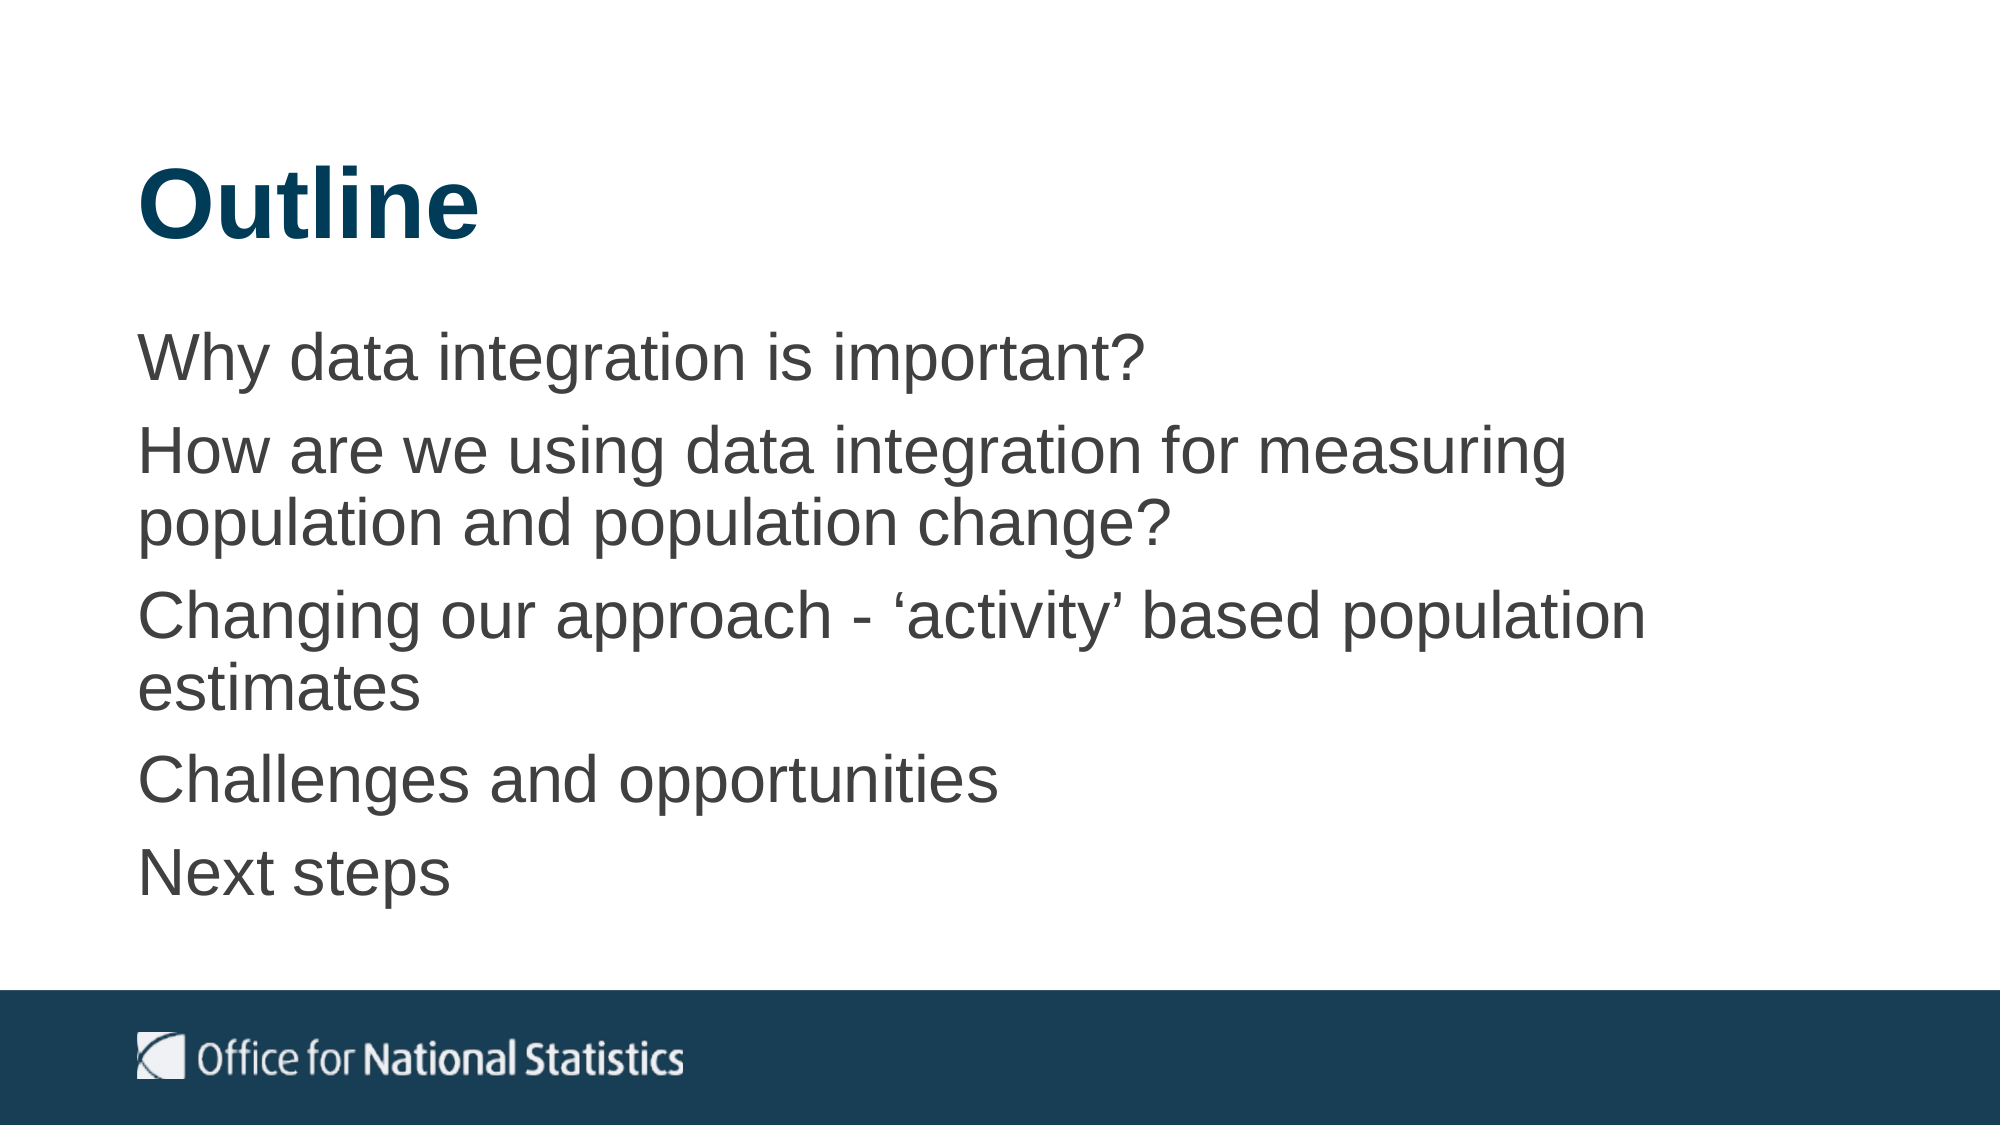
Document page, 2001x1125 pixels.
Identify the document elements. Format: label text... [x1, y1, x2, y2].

list Why data integration is important? How are we using data integration for measuring population and population change? Changing our approach - ‘activity’ based population estimates Challenges and opportunities Next steps [137, 315, 1863, 924]
title Outline [137, 145, 1863, 270]
